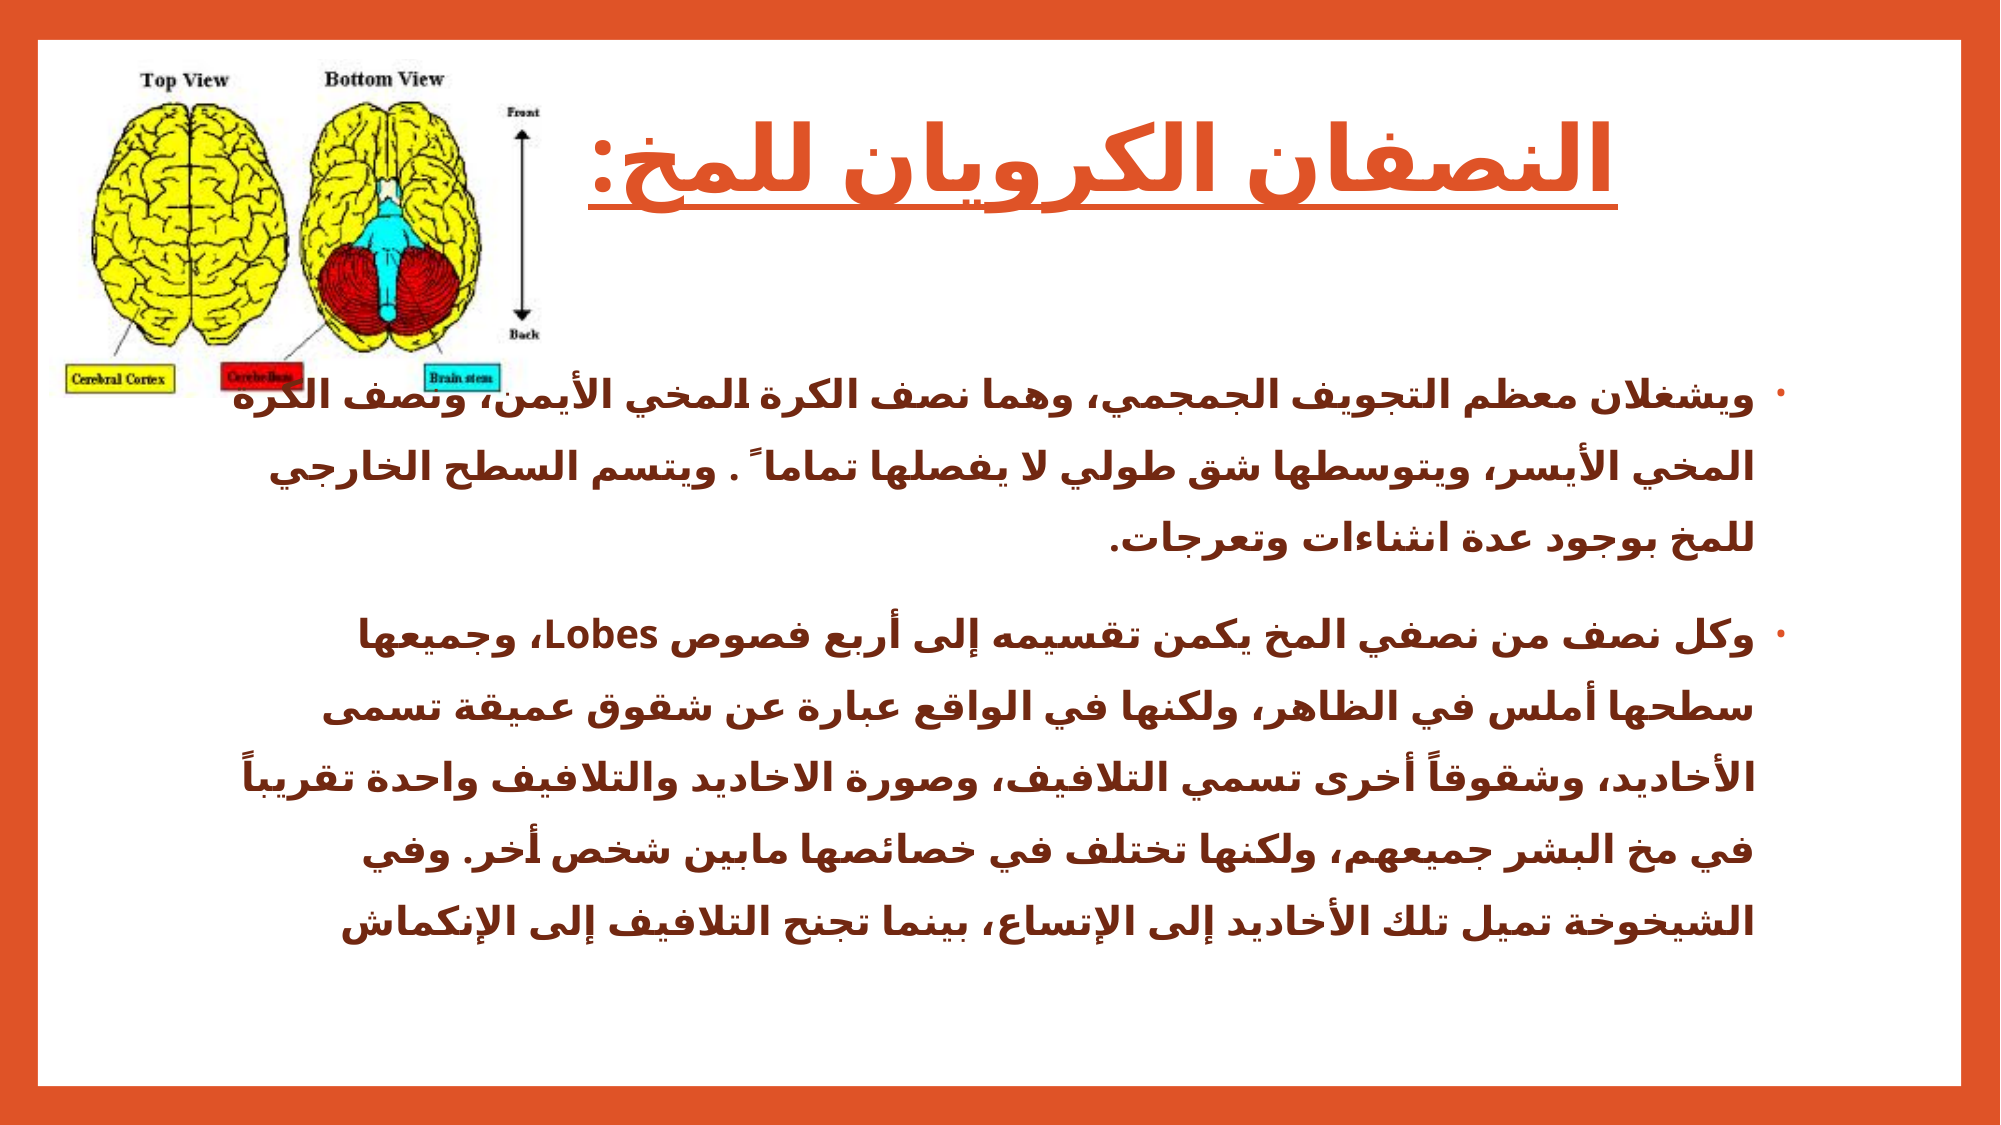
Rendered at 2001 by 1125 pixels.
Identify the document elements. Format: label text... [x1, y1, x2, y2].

picture [49, 59, 571, 398]
list ويشغلان معظم التجويف الجمجمي، وهما نصف الكرة المخي الأيمن، ونصف الكرة المخي الأيسر، ويتوسطها شق طولي لا يفصلها تماما ً . ويتسم السطح الخارجي للمخ بوجود عدة انثناءات وتعرجات. وكل نصف من نصفي المخ يكمن تقسيمه إلى أربع فصوص Lobes، وجميعها سطحها أملس في الظاهر، ولكنها في الواقع عبارة عن شقوق عميقة تسمى الأخاديد، وشقوقاً أخرى تسمي التلافيف، وصورة الاخاديد والتلافيف واحدة تقريباً في مخ البشر جميعهم، ولكنها تختلف في خصائصها مابين شخص أخر. وفي الشيخوخة تميل تلك الأخاديد إلى الإتساع، بينما تجنح التلافيف إلى الإنكماش [187, 337, 1808, 1000]
title النصفان الكرويان للمخ: [575, 105, 1914, 328]
